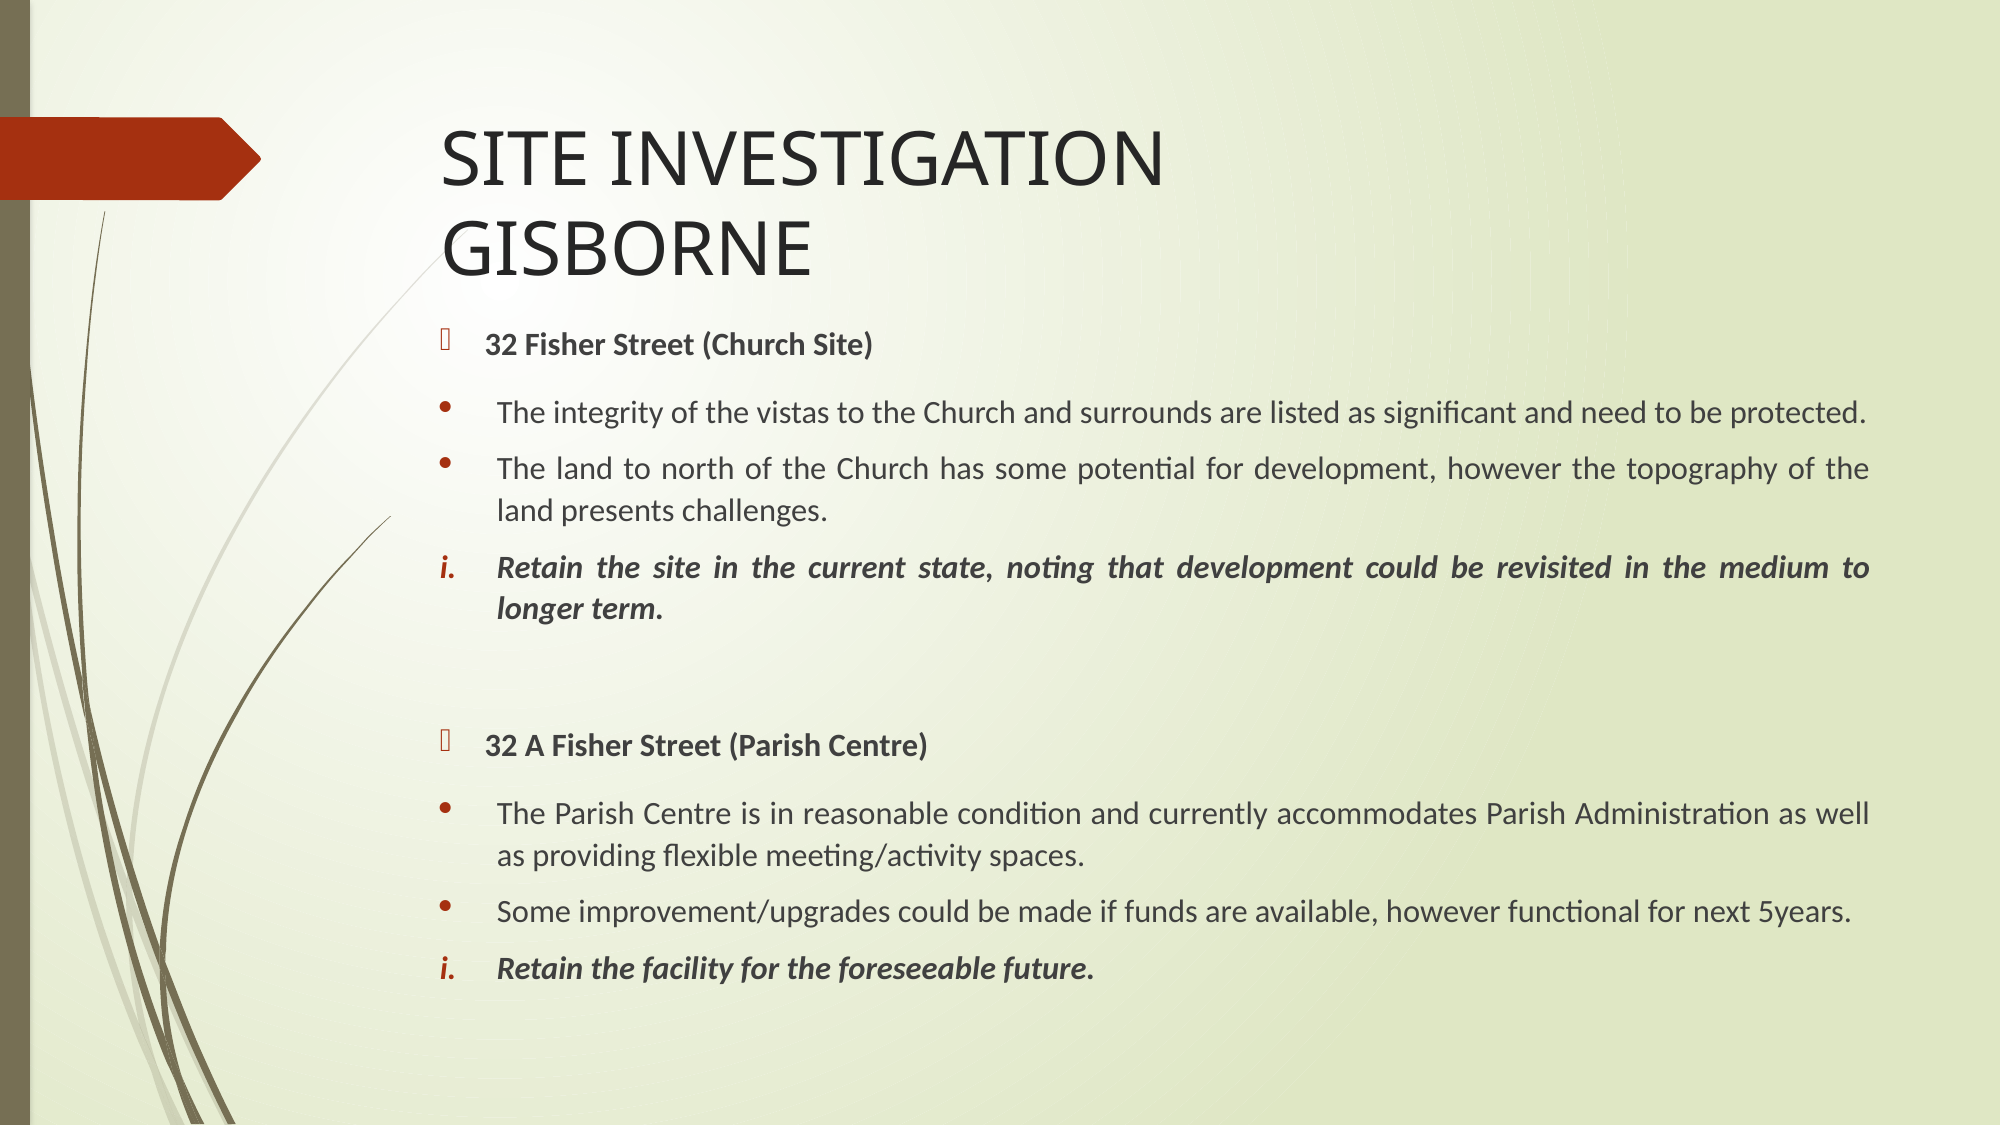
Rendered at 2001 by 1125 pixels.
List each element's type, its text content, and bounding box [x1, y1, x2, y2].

list 32 Fisher Street (Church Site) The integrity of the vistas to the Church and surrounds are listed as significant and need to be protected. The land to north of the Church has some potential for development, however the topography of the land presents challenges. Retain the site in the current state, noting that development could be revisited in the medium to longer term. 32 A Fisher Street (Parish Centre) The Parish Centre is in reasonable condition and currently accommodates Parish Administration as well as providing flexible meeting/activity spaces. Some improvement/upgrades could be made if funds are available, however functional for next 5years. Retain the facility for the foreseeable future. [424, 312, 1888, 1023]
title SITE INVESTIGATION GISBORNE [425, 102, 1888, 312]
